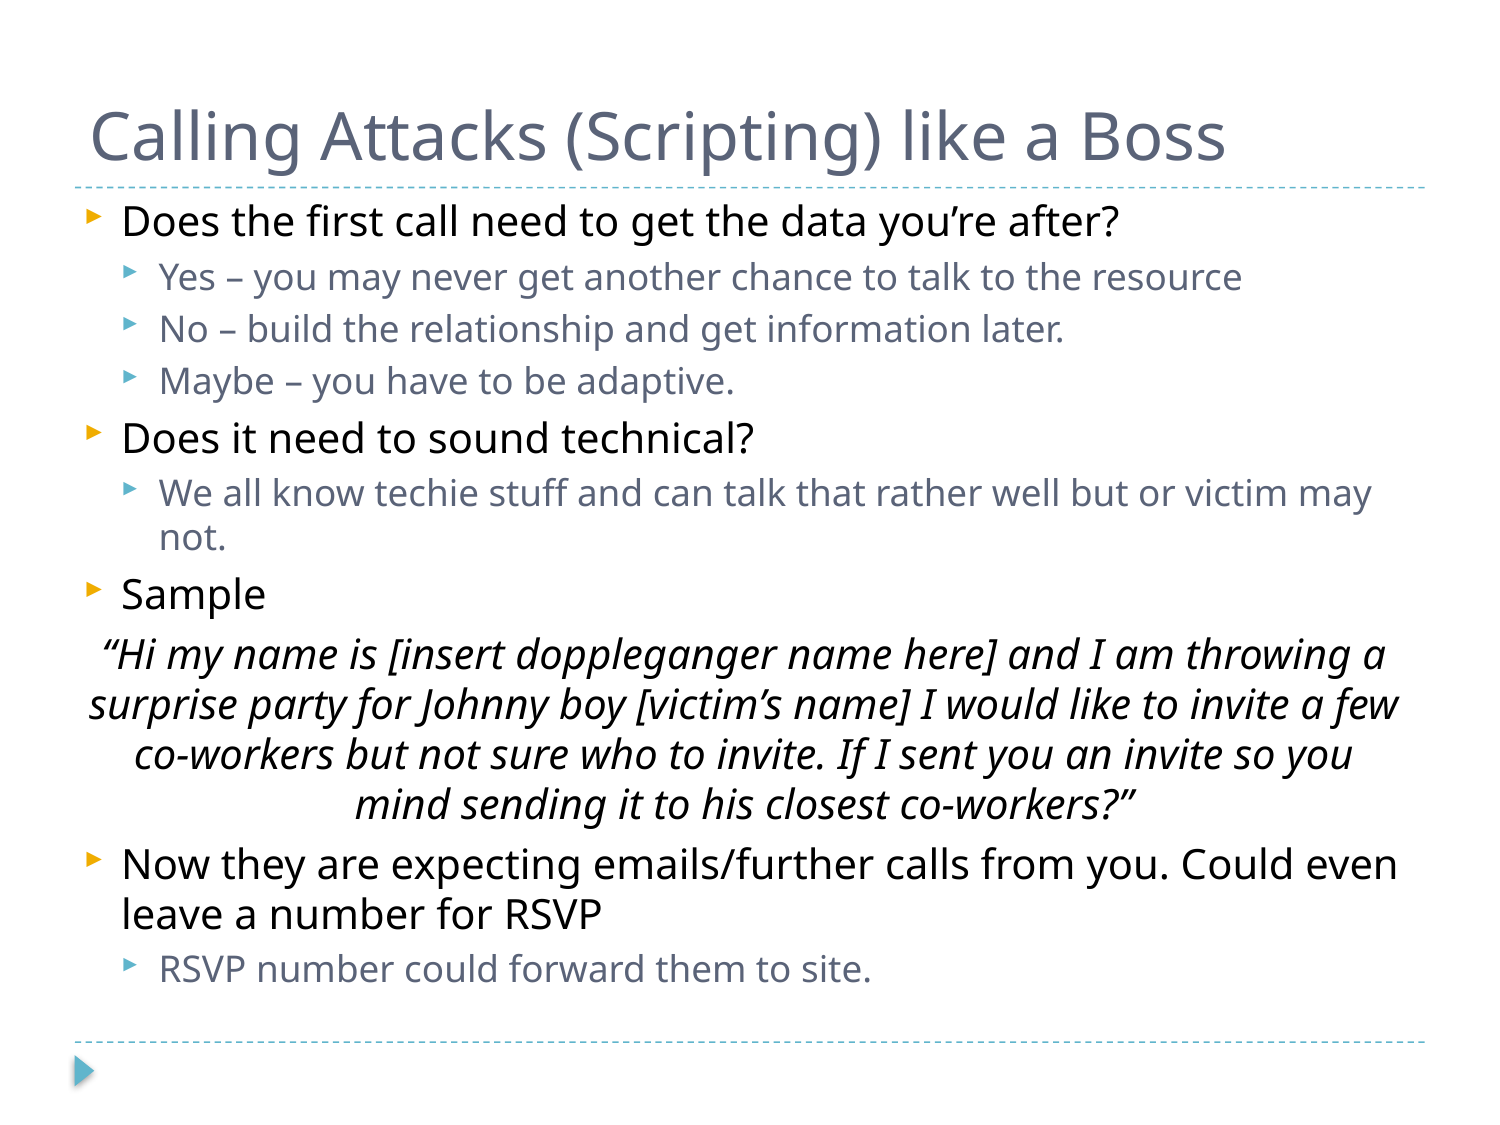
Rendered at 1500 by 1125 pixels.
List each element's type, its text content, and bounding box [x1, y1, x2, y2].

title Calling Attacks (Scripting) like a Boss [75, 18, 1425, 182]
list Does the first call need to get the data you’re after? Yes – you may never get another chance to talk to the resource No – build the relationship and get information later. Maybe – you have to be adaptive. Does it need to sound technical? We all know techie stuff and can talk that rather well but or victim may not. Sample “Hi my name is [insert doppleganger name here] and I am throwing a surprise party for Johnny boy [victim’s name] I would like to invite a few co-workers but not sure who to invite. If I sent you an invite so you mind sending it to his closest co-workers?” Now they are expecting emails/further calls from you. Could even leave a number for RSVP RSVP number could forward them to site. [69, 187, 1420, 998]
